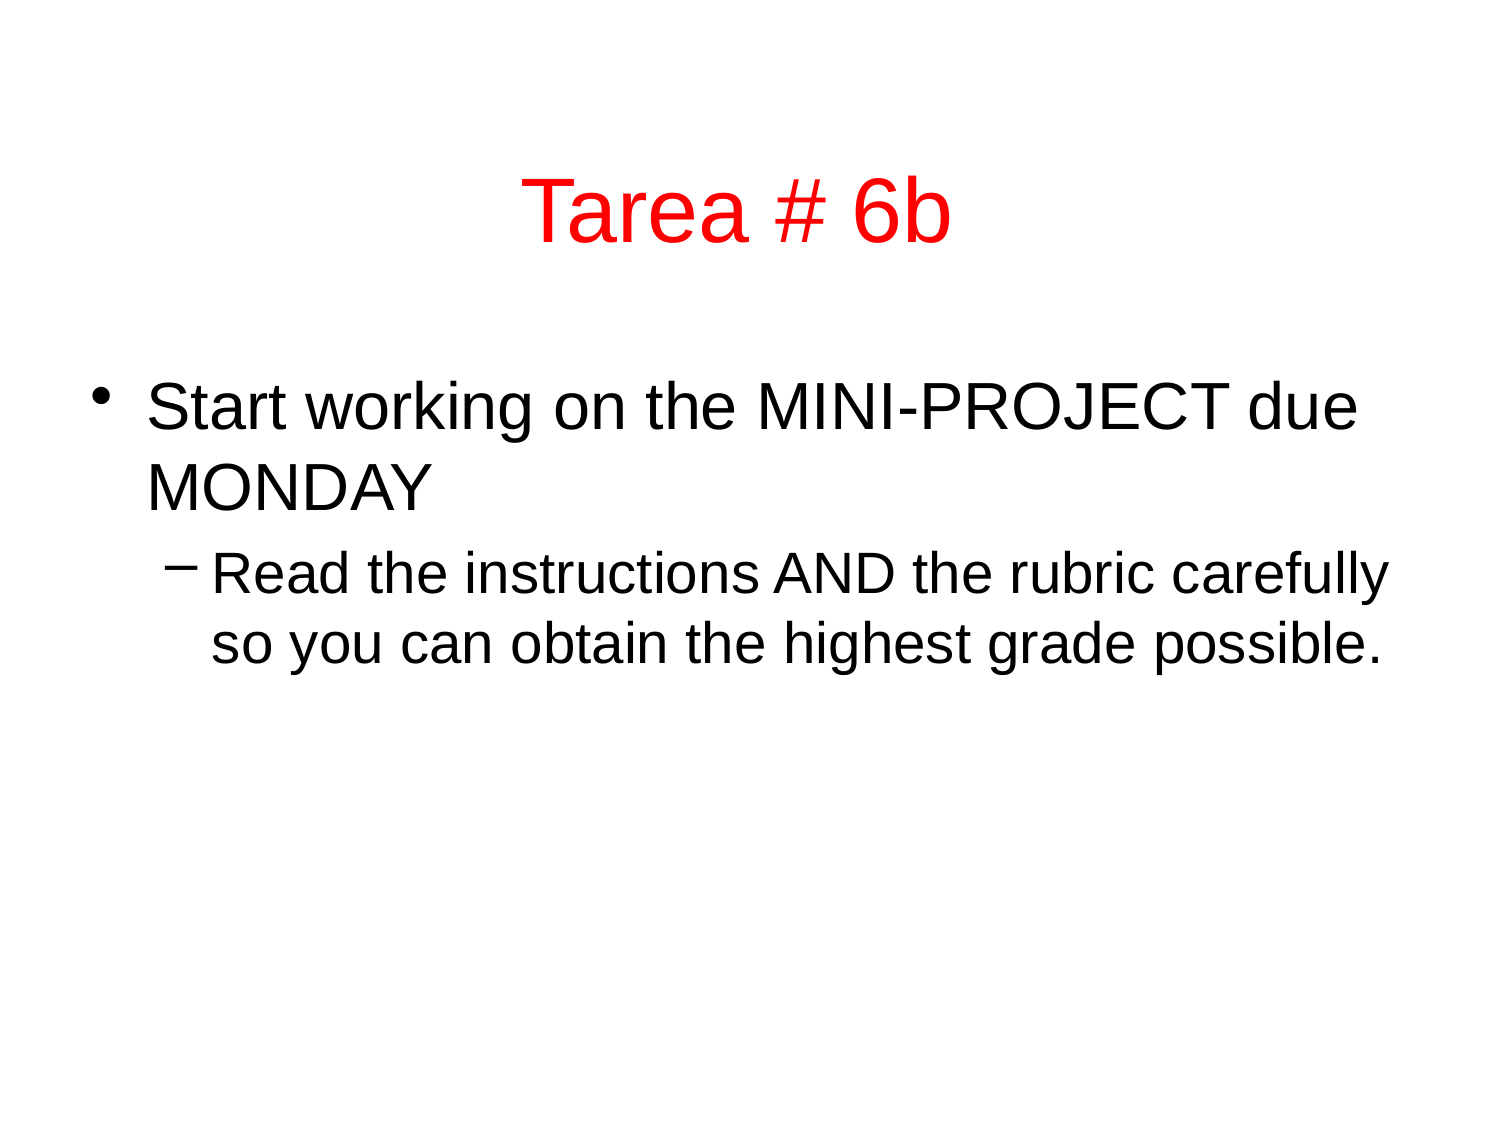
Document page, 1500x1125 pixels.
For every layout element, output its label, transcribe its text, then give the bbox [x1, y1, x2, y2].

list Start working on the MINI-PROJECT due MONDAY Read the instructions AND the rubric carefully so you can obtain the highest grade possible. [75, 262, 1425, 1005]
text_box Tarea # 6b [62, 112, 1413, 300]
